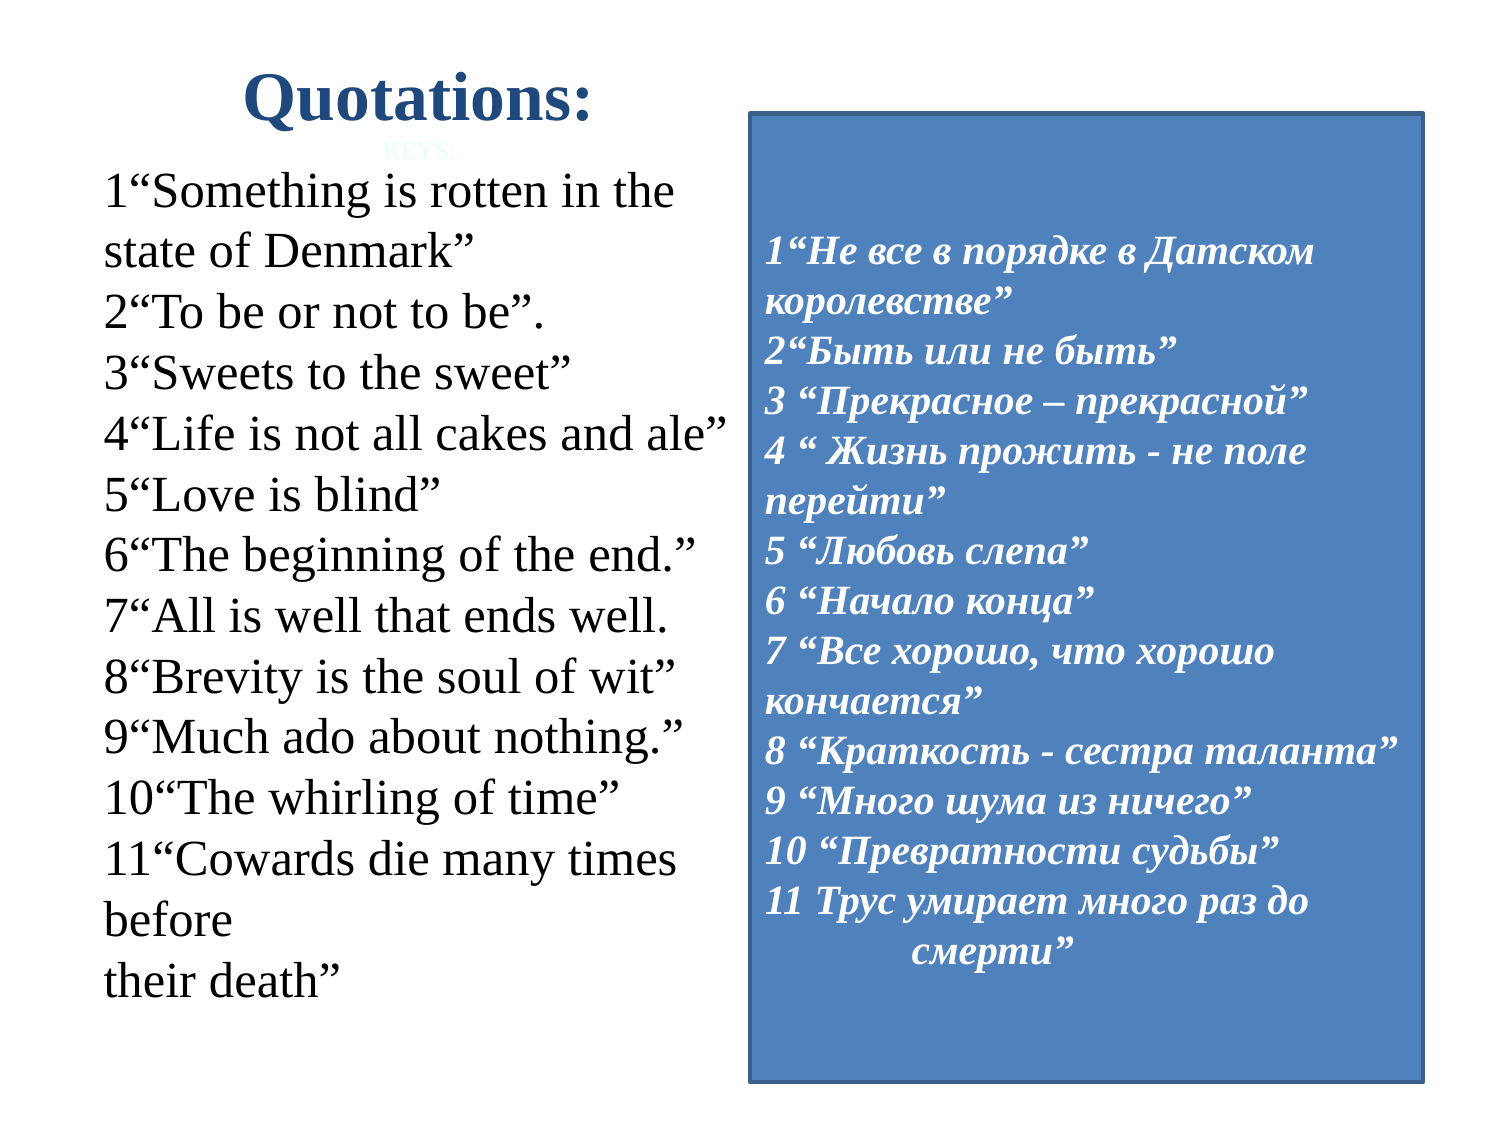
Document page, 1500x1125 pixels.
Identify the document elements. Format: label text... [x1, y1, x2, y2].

title Quotations: KEYS: [88, 42, 751, 148]
text_box 1“Не все в порядке в Датском королевстве” 2“Быть или не быть” 3 “Прекрасное – прекрасной” 4 “ Жизнь прожить - не поле перейти” 5 “Любовь слепа” 6 “Начало конца” 7 “Все хорошо, что хорошо кончается” 8 “Краткость - сестра таланта” 9 “Много шума из ничего” 10 “Превратности судьбы” 11 Трус умирает много раз до смерти” [748, 111, 1425, 1084]
subtitle 1“Something is rotten in the state of Denmark” 2“To be or not to be”. 3“Sweets to the sweet” 4“Life is not all cakes and ale” 5“Love is blind” 6“The beginning of the end.” 7“All is well that ends well. 8“Brevity is the soul of wit” 9“Much ado about nothing.” 10“The whirling of time” 11“Cowards die many times before their death” [88, 148, 748, 1083]
